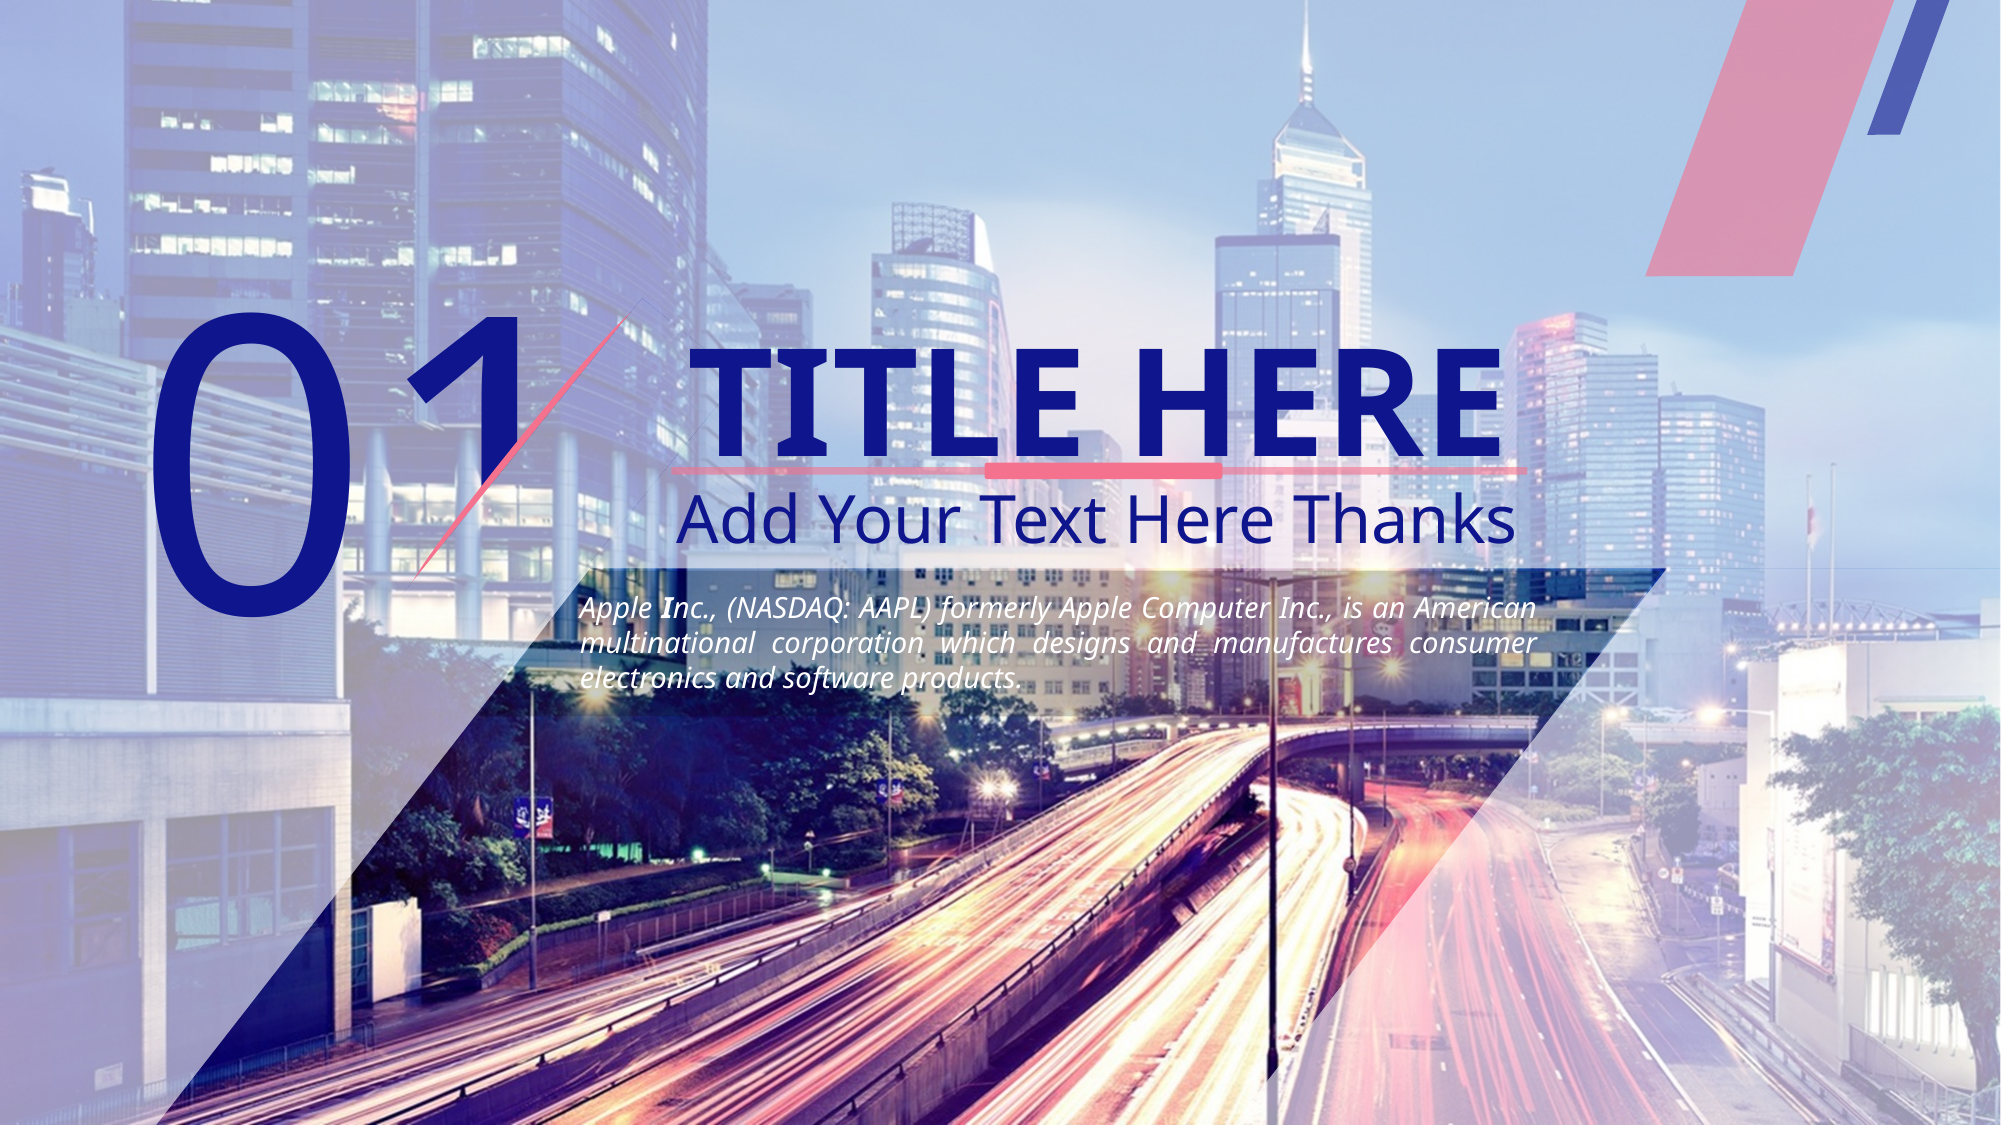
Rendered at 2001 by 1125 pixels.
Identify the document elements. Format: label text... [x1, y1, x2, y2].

text_box [1231, 567, 2000, 1125]
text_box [94, 192, 647, 710]
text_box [561, 299, 1634, 566]
text_box [0, 0, 2000, 1125]
text_box Apple Inc., (NASDAQ: AAPL) formerly Apple Computer Inc., is an American multinational corporation which designs and manufactures consumer electronics and software products. [647, 581, 1553, 702]
text_box [474, 569, 1665, 718]
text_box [1701, 0, 1925, 311]
picture [159, 718, 1548, 1125]
